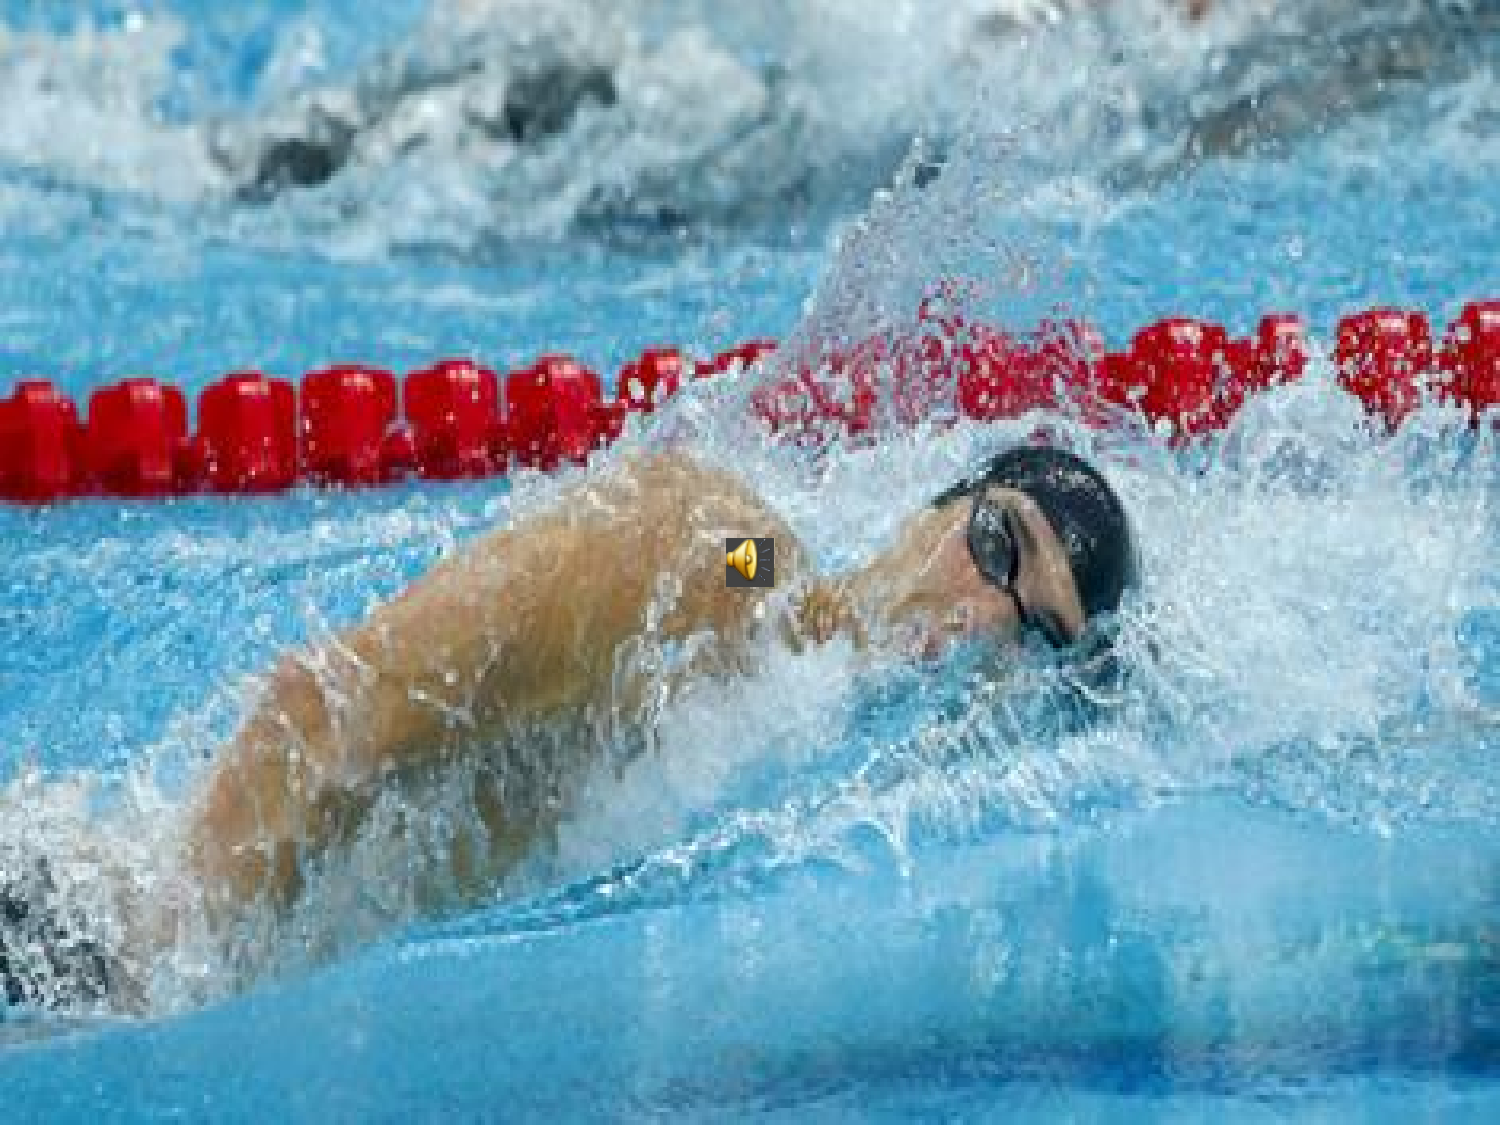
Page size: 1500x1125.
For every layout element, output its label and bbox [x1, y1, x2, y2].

picture [724, 537, 776, 588]
list [0, 0, 1500, 1125]
